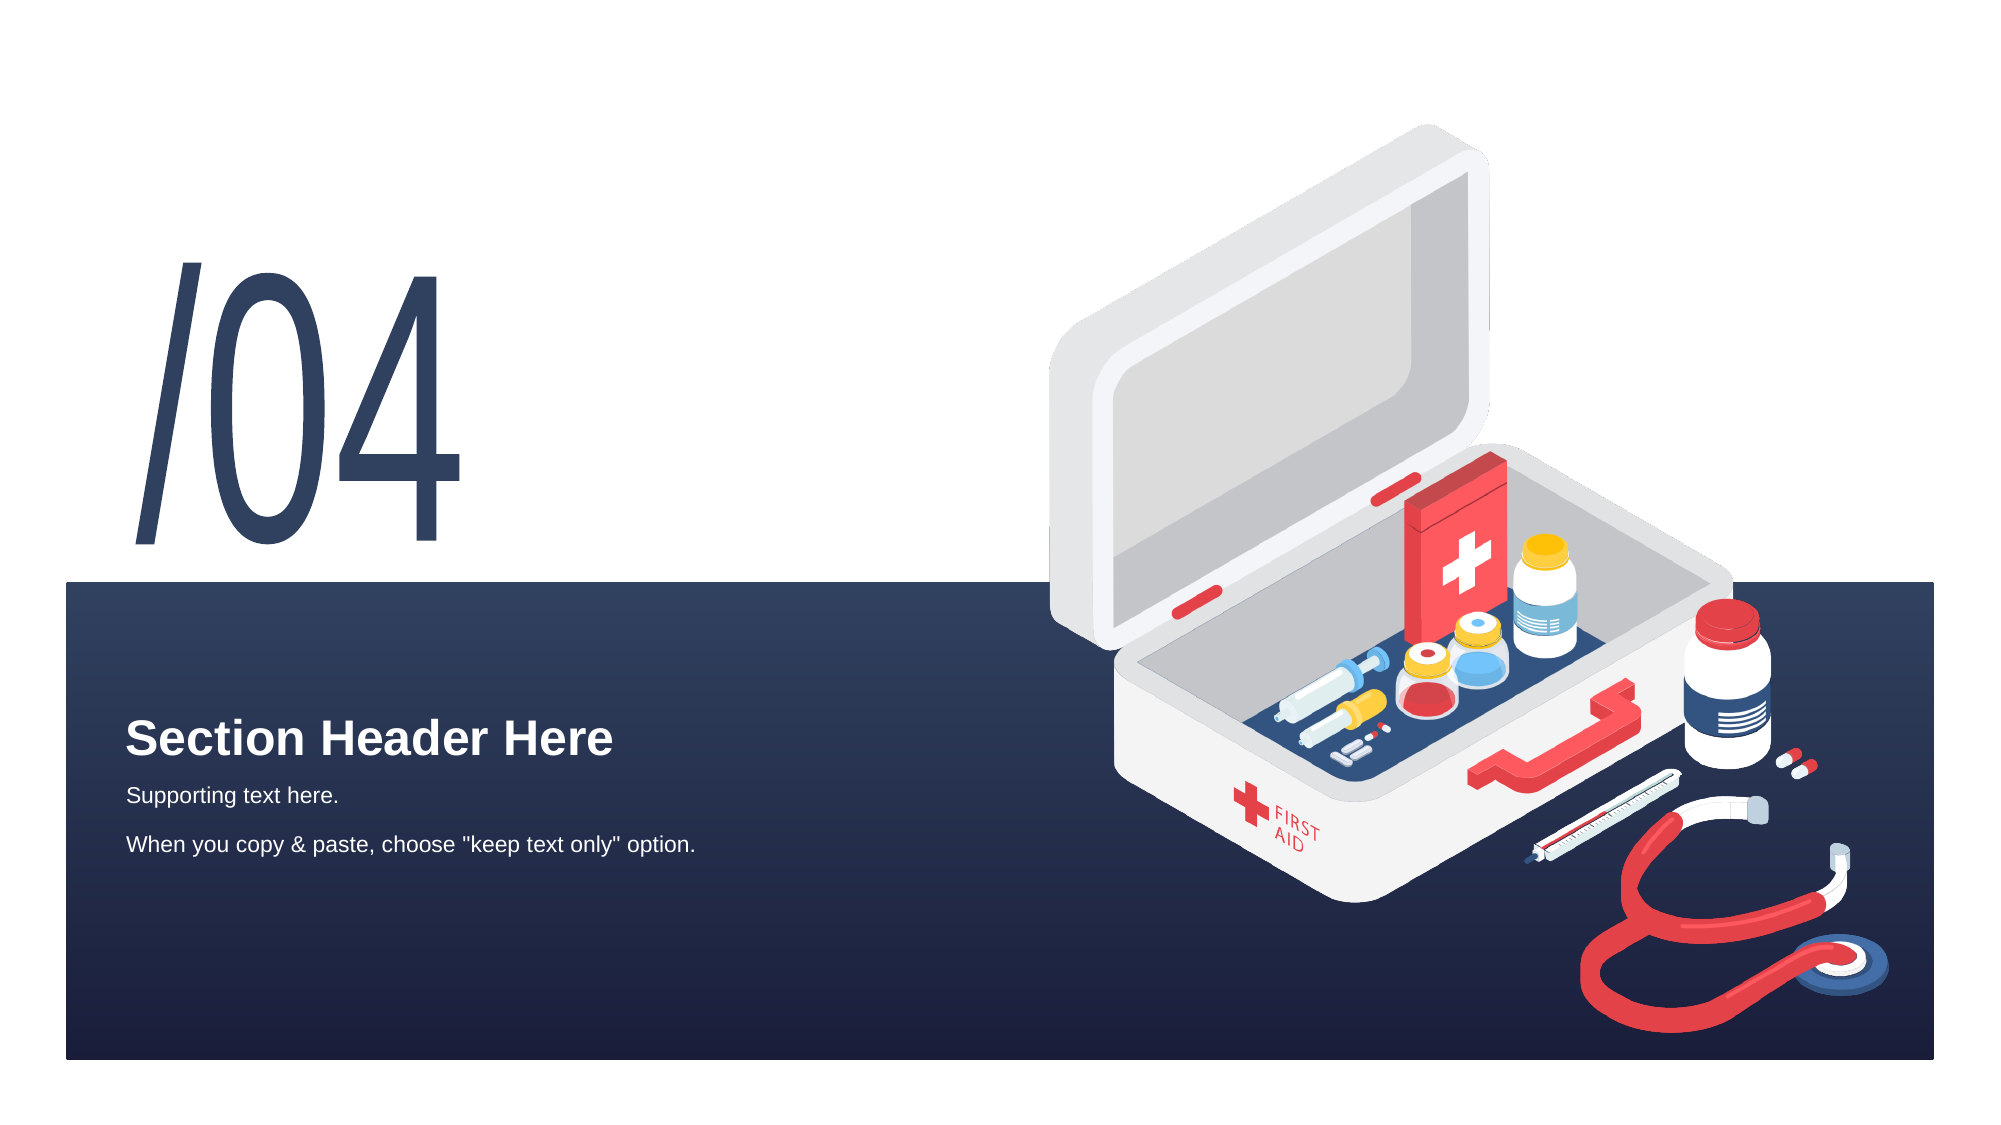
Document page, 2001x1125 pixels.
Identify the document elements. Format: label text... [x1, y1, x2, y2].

list Supporting text here. When you copy & paste, choose "keep text only" option. [111, 773, 1000, 940]
picture [1048, 124, 1889, 1033]
title Section Header Here [110, 626, 1000, 774]
